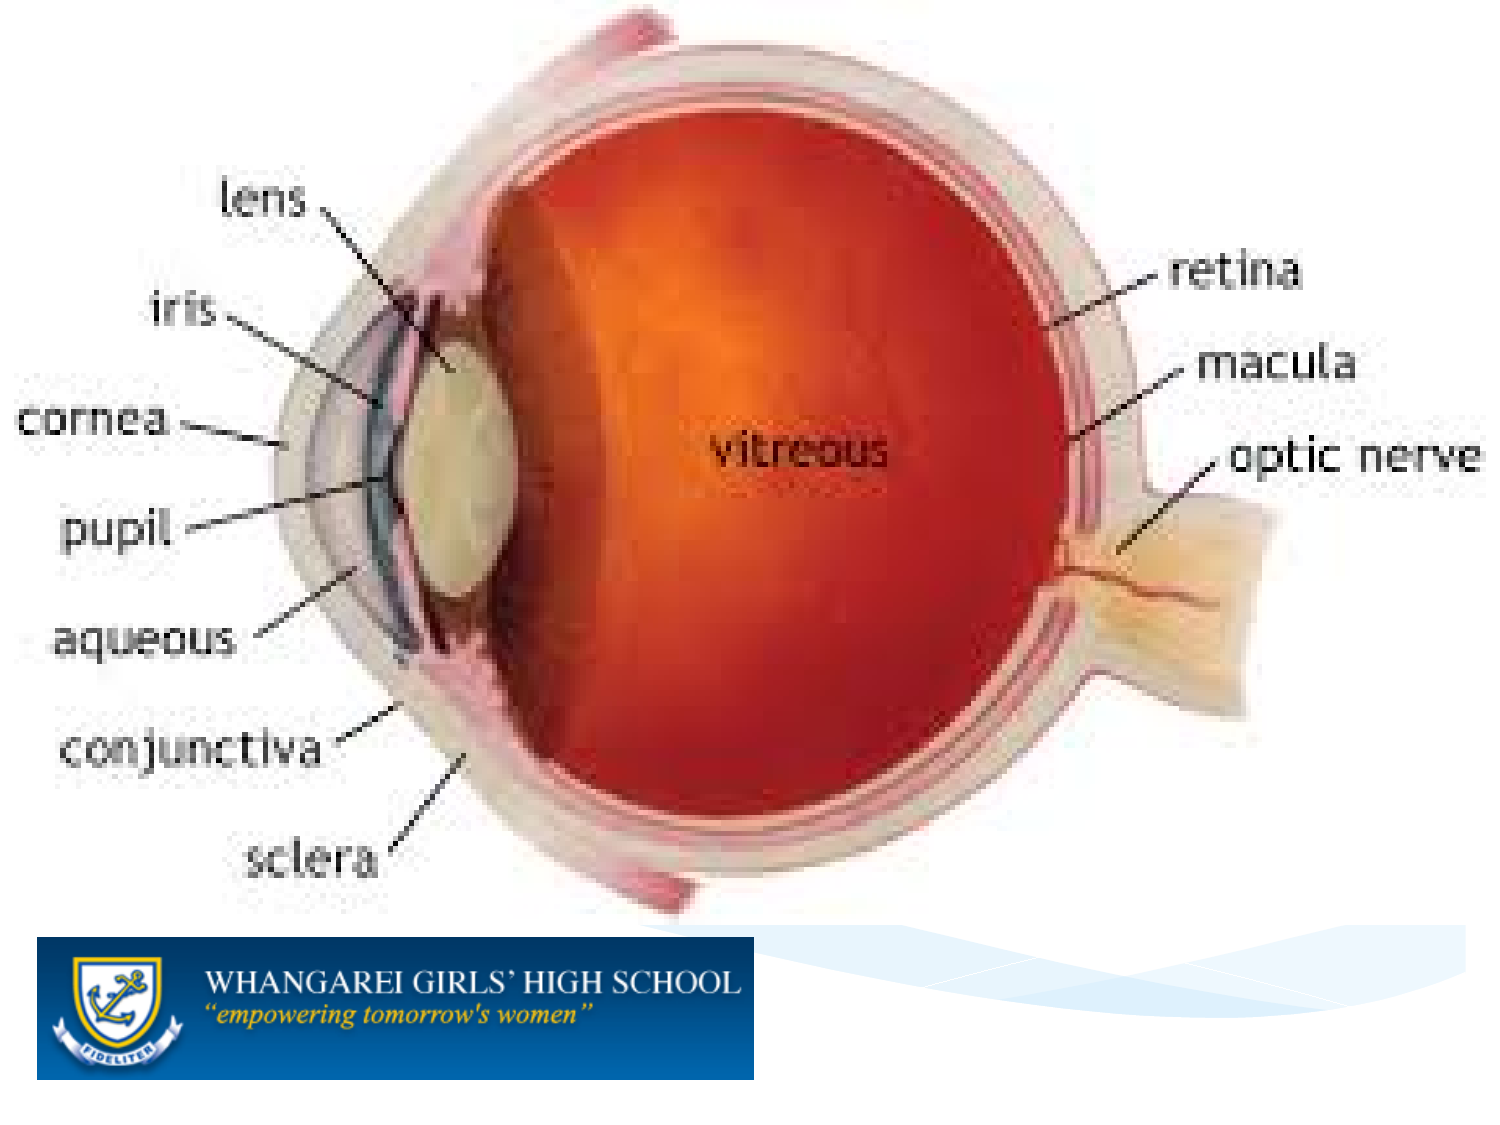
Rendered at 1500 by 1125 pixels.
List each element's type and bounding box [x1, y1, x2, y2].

picture [14, 0, 1486, 926]
picture [37, 937, 754, 1080]
